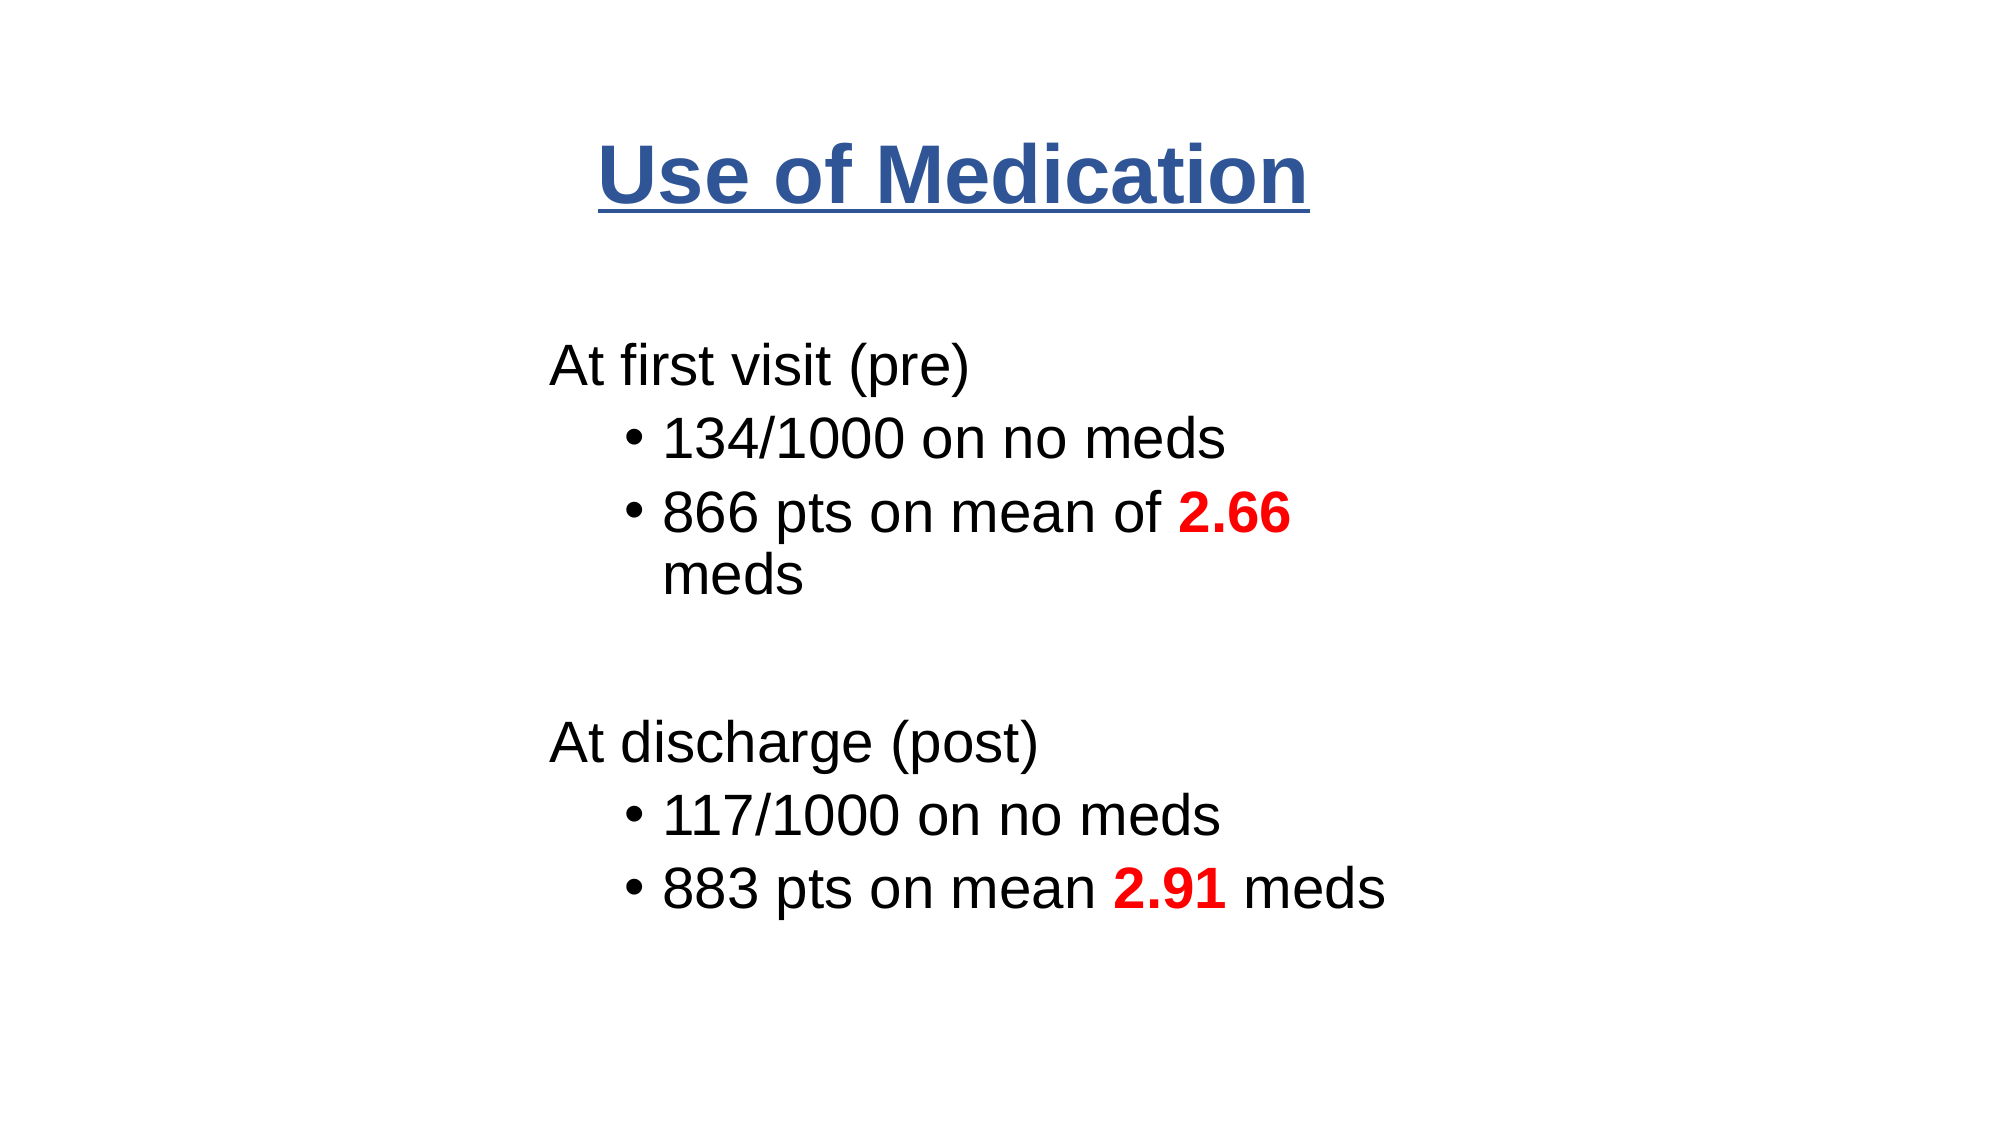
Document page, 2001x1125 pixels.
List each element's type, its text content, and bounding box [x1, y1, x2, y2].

title Use of Medication [279, 89, 1629, 265]
list At first visit (pre) 134/1000 on no meds 866 pts on mean of 2.66 meds At discharge (post) 117/1000 on no meds 883 pts on mean 2.91 meds [534, 327, 1464, 1042]
